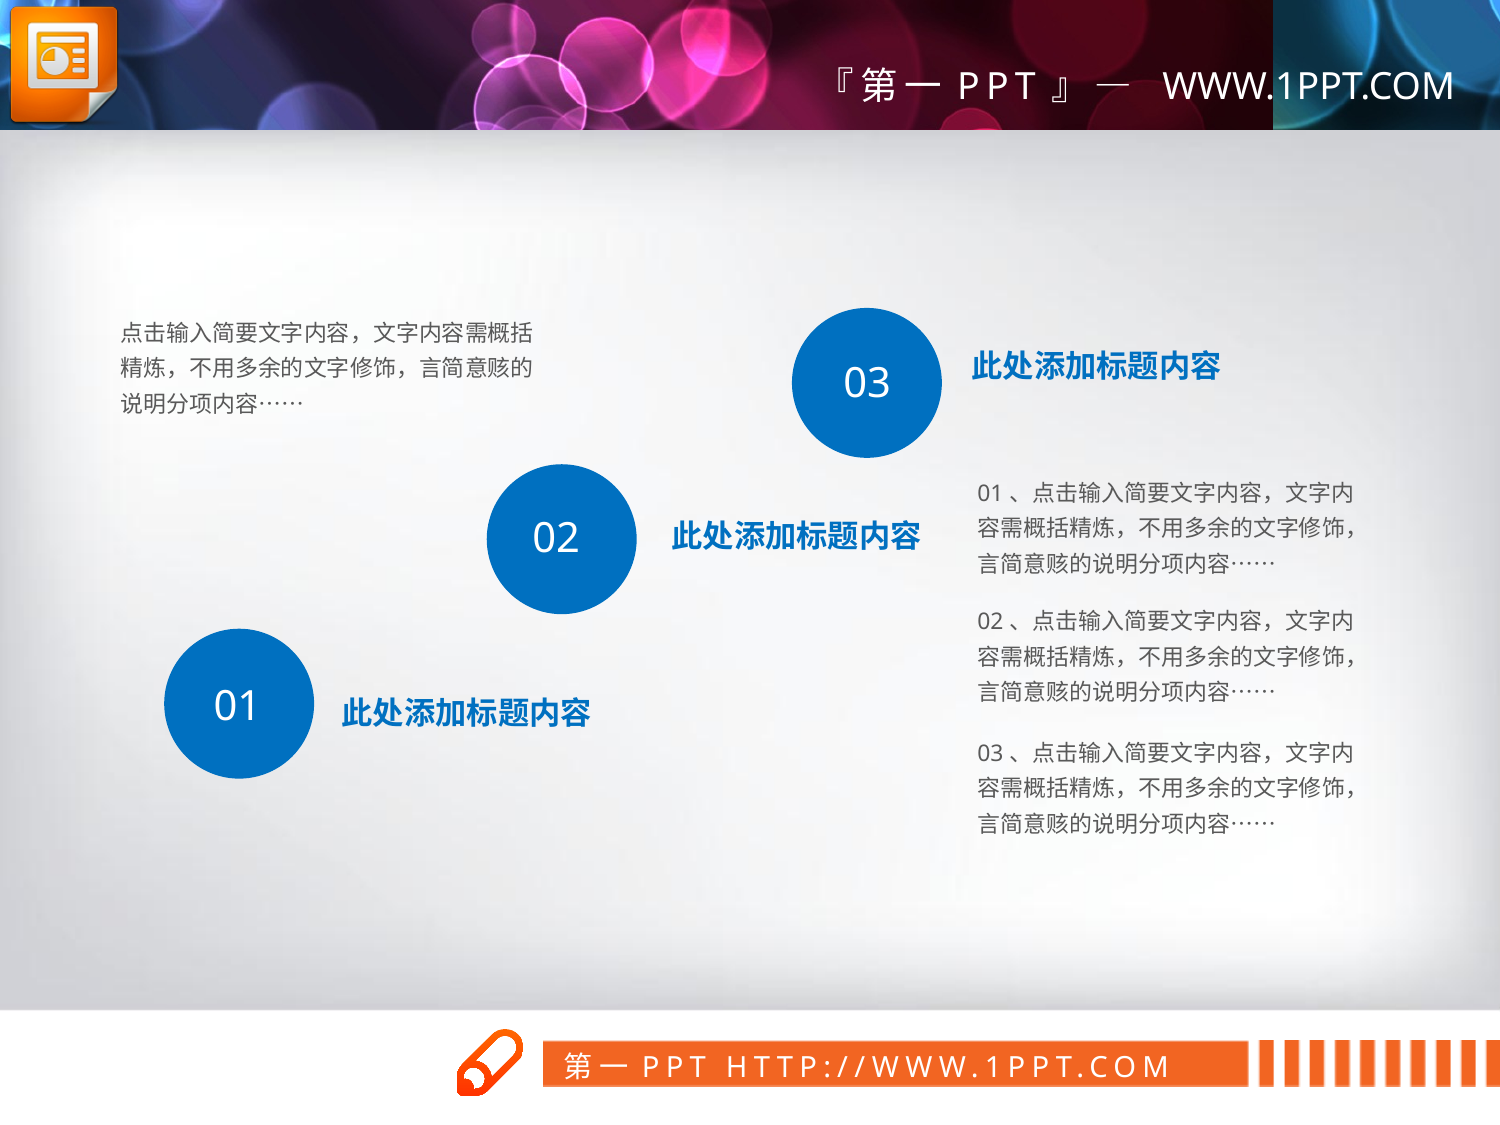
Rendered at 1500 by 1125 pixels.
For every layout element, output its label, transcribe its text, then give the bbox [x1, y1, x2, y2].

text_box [163, 628, 315, 779]
text_box 此处添加标题内容 [656, 515, 937, 562]
text_box 此处添加标题内容 [327, 691, 607, 738]
text_box 点击输入简要文字内容，文字内容需概括精炼，不用多余的文字修饰，言简意赅的说明分项内容…… [105, 302, 562, 425]
text_box 此处添加标题内容 [956, 345, 1237, 392]
text_box 03、点击输入简要文字内容，文字内容需概括精炼，不用多余的文字修饰，言简意赅的说明分项内容…… [962, 722, 1376, 845]
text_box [791, 307, 943, 459]
picture [0, 0, 1500, 1012]
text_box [486, 463, 637, 615]
text_box 02、点击输入简要文字内容，文字内容需概括精炼，不用多余的文字修饰，言简意赅的说明分项内容…… [962, 590, 1376, 713]
text_box 01、点击输入简要文字内容，文字内容需概括精炼，不用多余的文字修饰，言简意赅的说明分项内容…… [962, 462, 1376, 585]
picture [543, 1040, 1500, 1087]
